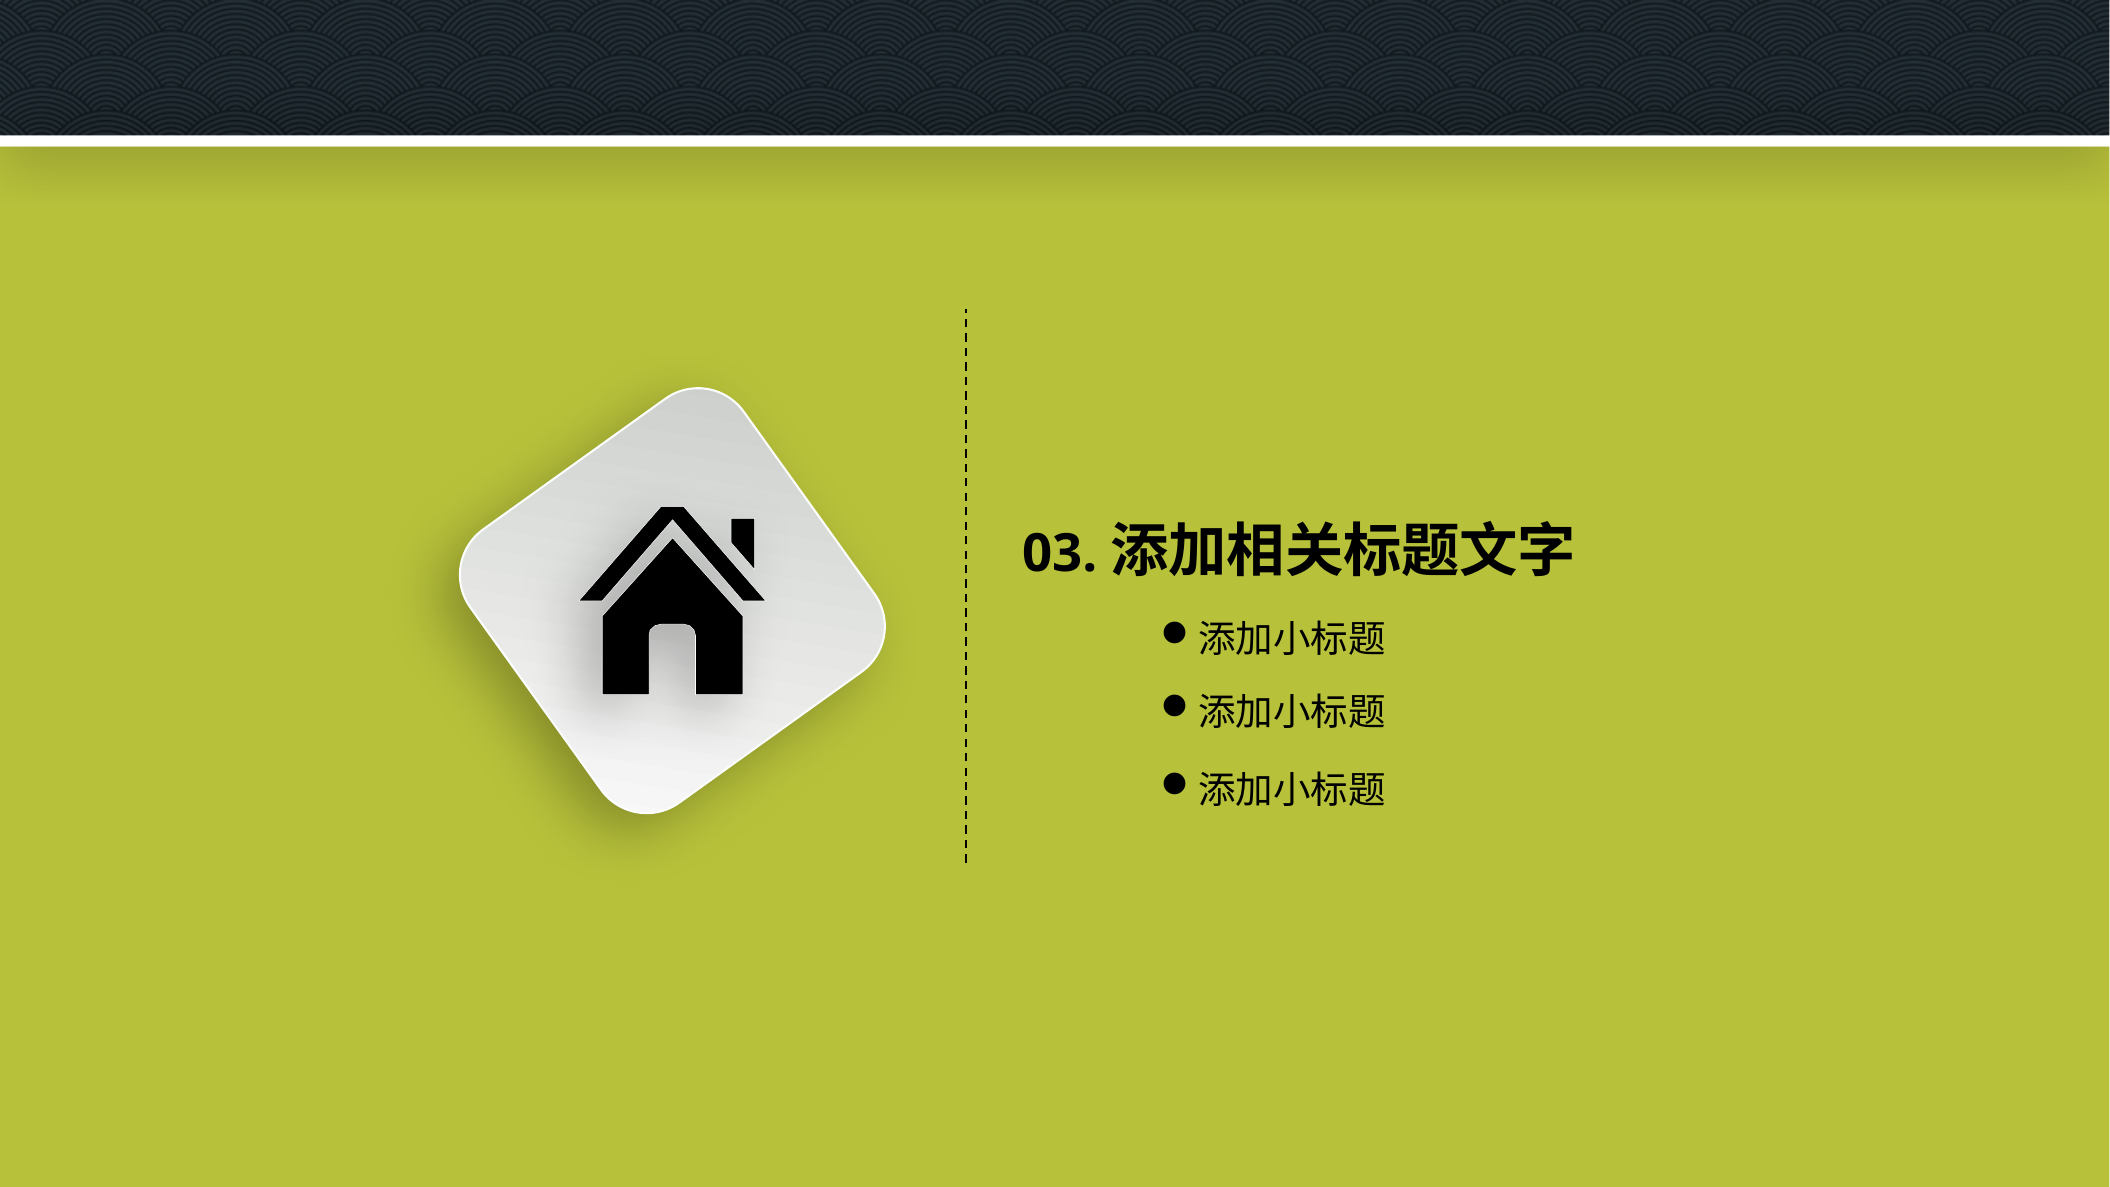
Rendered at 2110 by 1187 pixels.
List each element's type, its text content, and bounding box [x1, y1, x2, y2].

text_box 添加小标题 [1160, 688, 1509, 734]
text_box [504, 432, 841, 769]
text_box 03.添加相关标题文字 [1007, 506, 1867, 591]
text_box 添加小标题 [1160, 614, 1509, 660]
picture [0, 0, 2110, 1187]
text_box 添加小标题 [1160, 766, 1509, 812]
